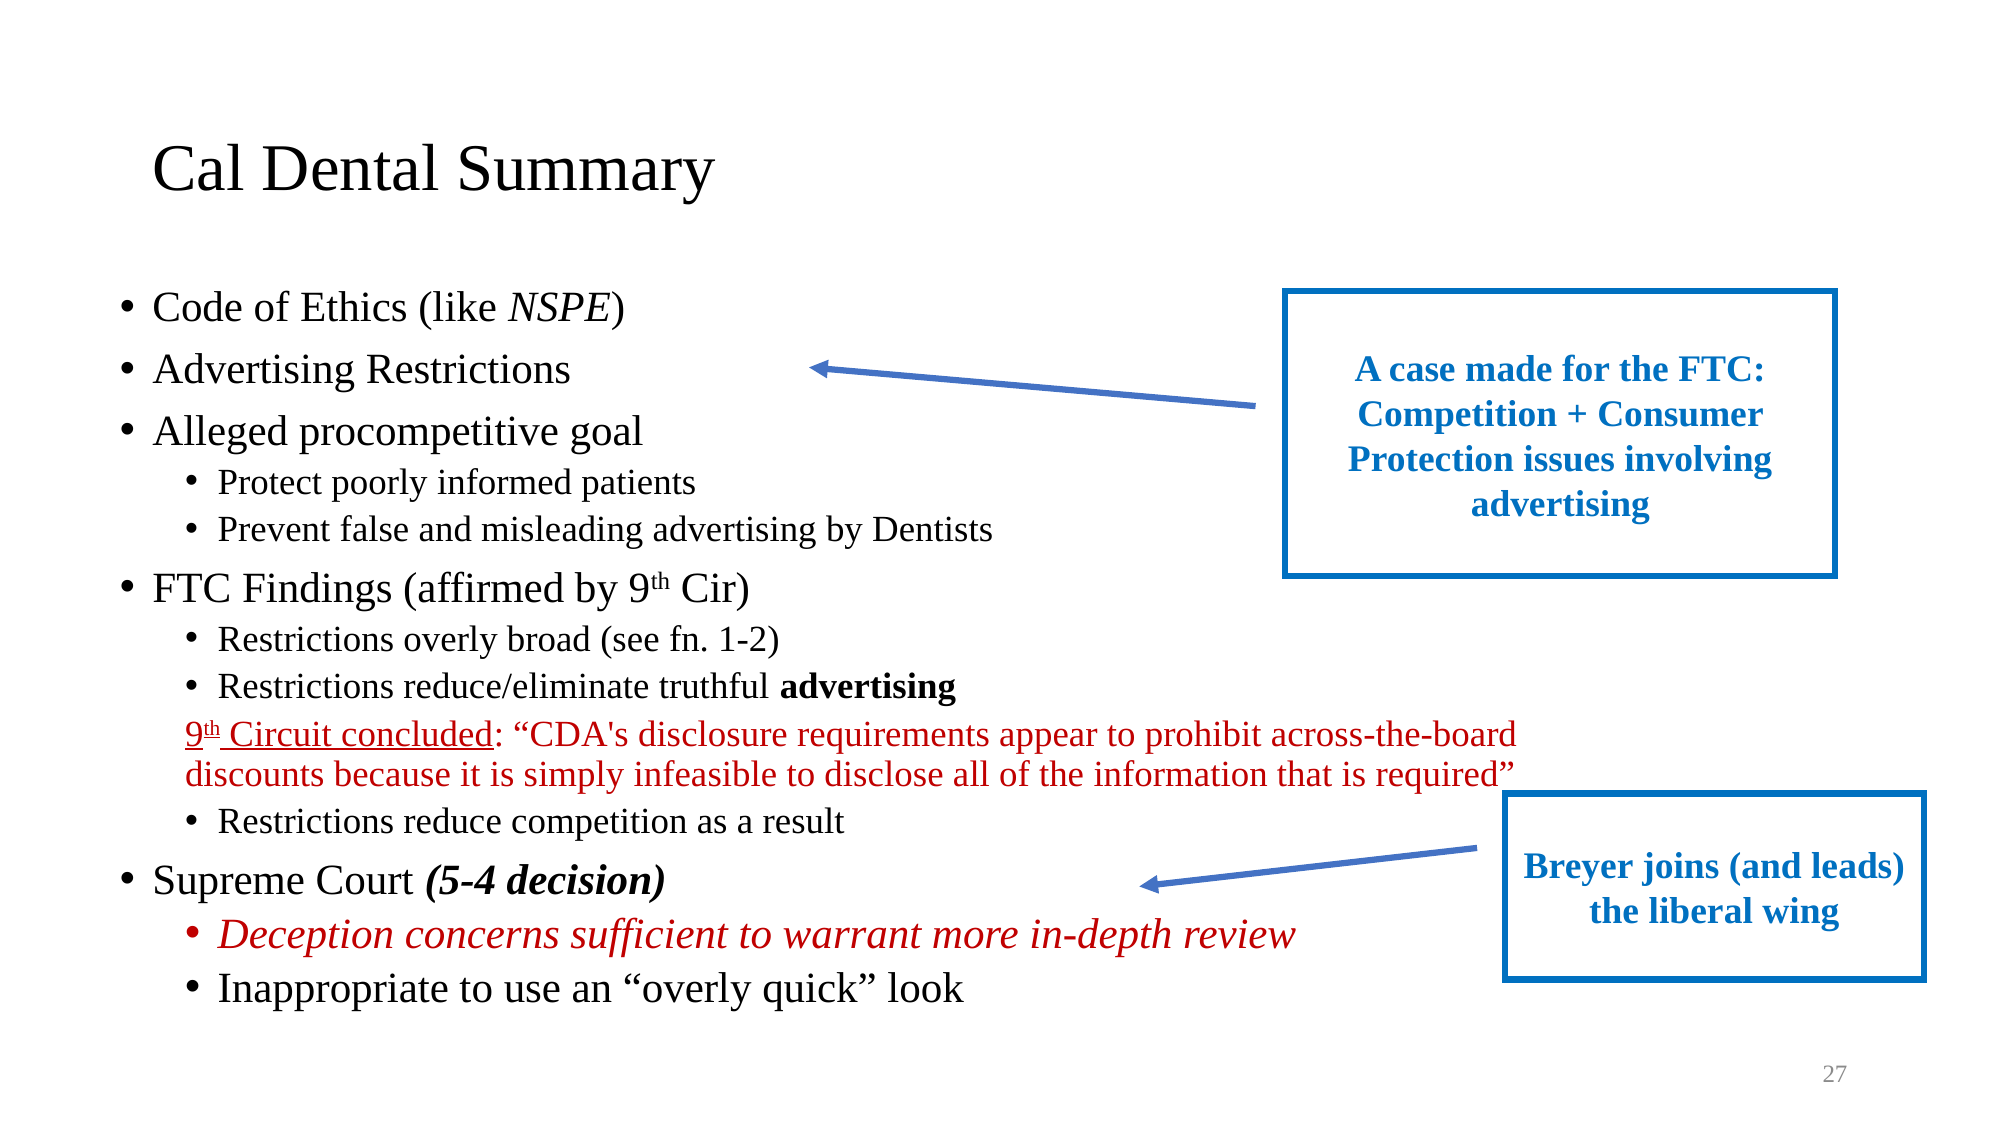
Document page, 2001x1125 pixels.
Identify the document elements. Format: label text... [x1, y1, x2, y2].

slide_number 27 [1412, 1042, 1863, 1103]
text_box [809, 367, 1256, 407]
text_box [1139, 847, 1478, 887]
text_box Breyer joins (and leads) the liberal wing [1504, 792, 1925, 980]
list Code of Ethics (like NSPE) Advertising Restrictions Alleged procompetitive goal Protect poorly informed patients Prevent false and misleading advertising by Dentists FTC Findings (affirmed by 9th Cir) Restrictions overly broad (see fn. 1-2) Restrictions reduce/eliminate truthful advertising 9th Circuit concluded: “CDA's disclosure requirements appear to prohibit across-the-board discounts because it is simply infeasible to disclose all of the information that is required” Restrictions reduce competition as a result Supreme Court (5-4 decision) Deception concerns sufficient to warrant more in-depth review Inappropriate to use an “overly quick” look [104, 277, 1541, 1043]
title Cal Dental Summary [137, 59, 1863, 278]
text_box A case made for the FTC: Competition + Consumer Protection issues involving advertising [1284, 290, 1836, 577]
